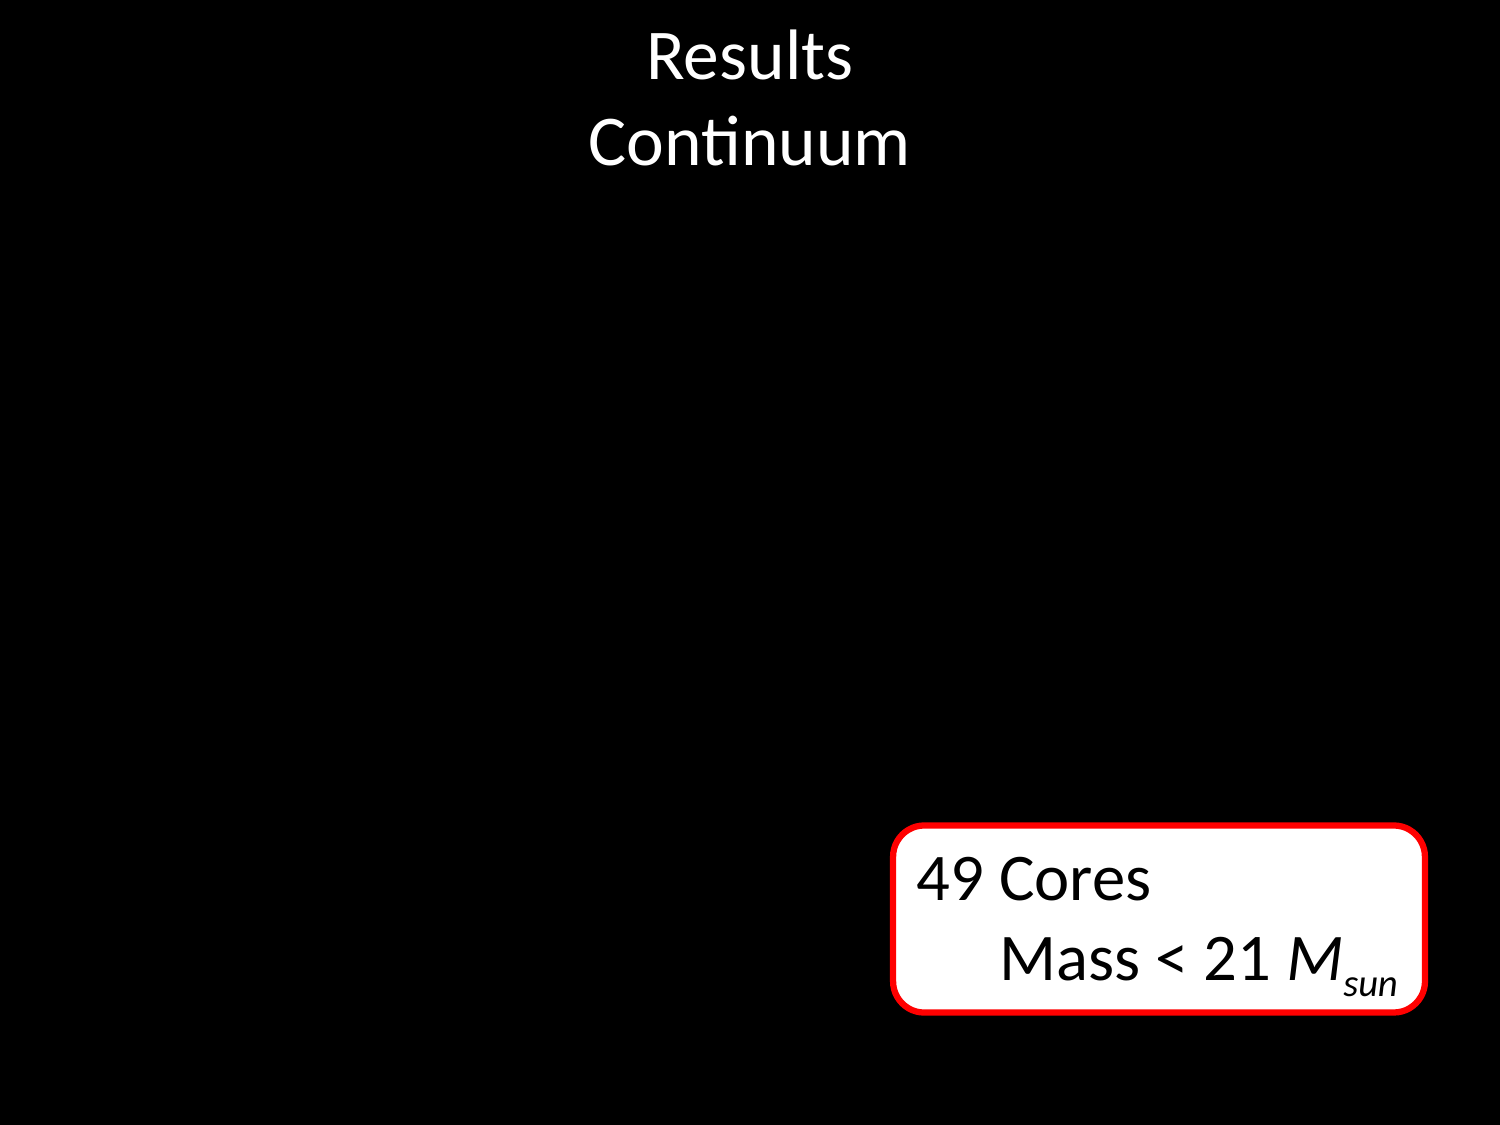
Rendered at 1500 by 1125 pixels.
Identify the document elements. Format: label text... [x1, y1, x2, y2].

title Results Continuum [75, 0, 1425, 188]
text_box 49 Cores Mass < 21 Msun [892, 824, 1426, 1014]
